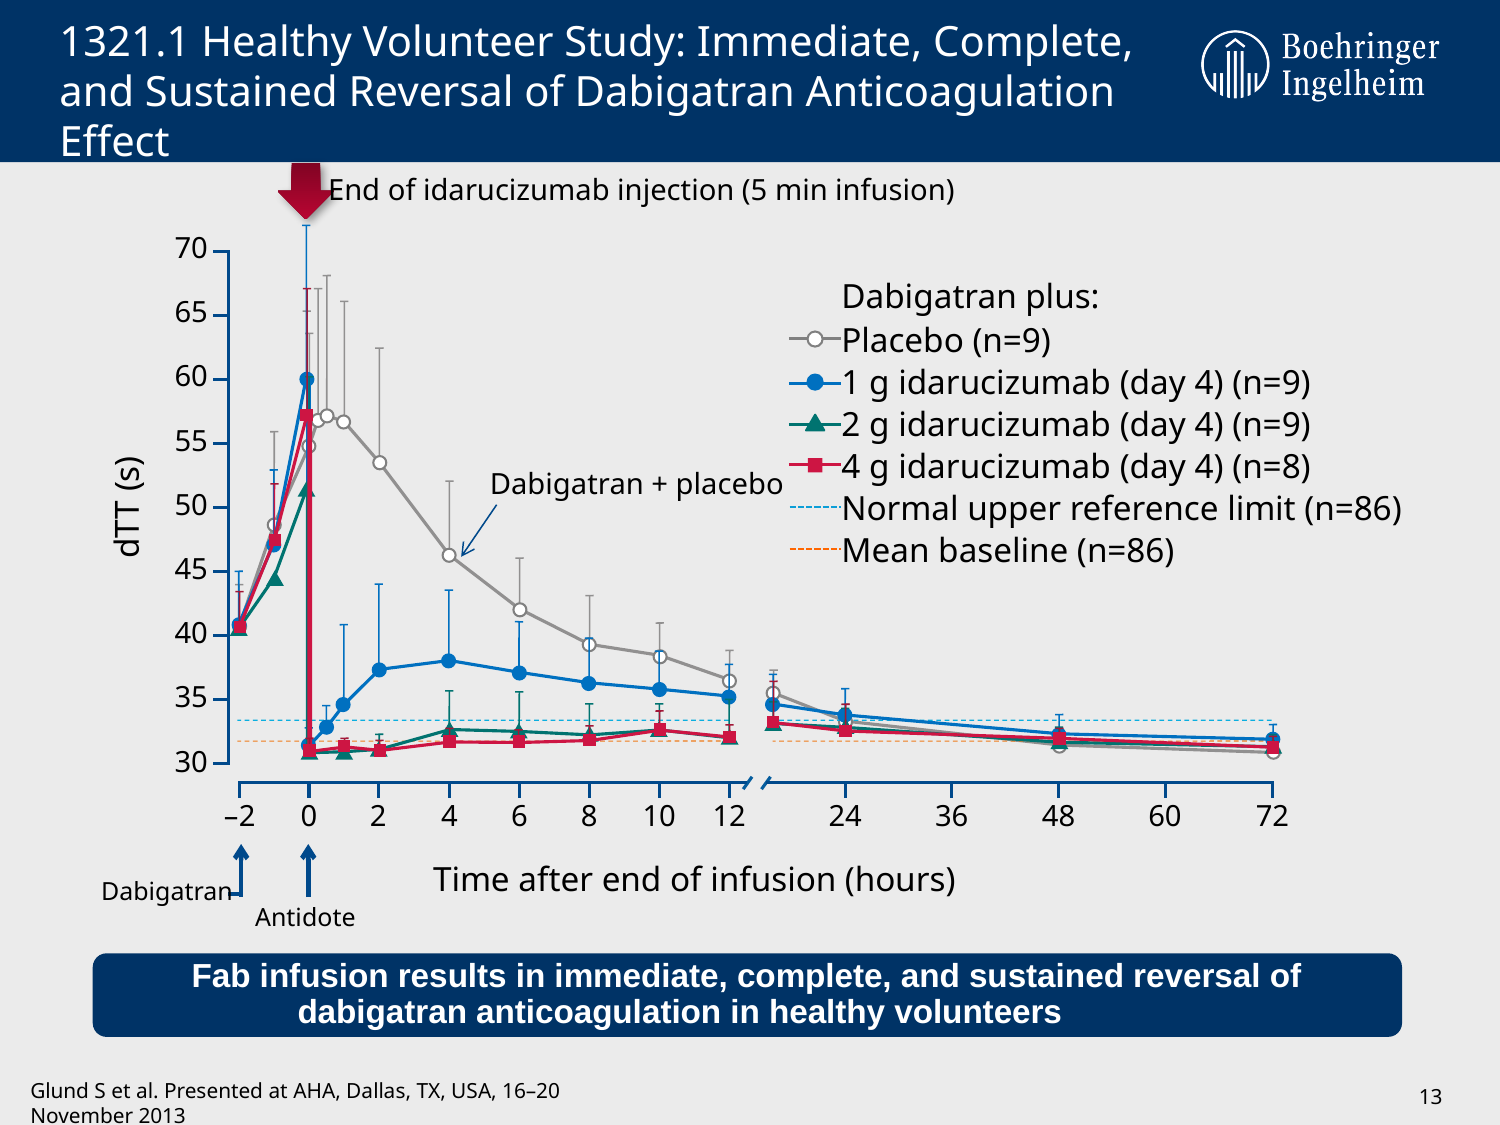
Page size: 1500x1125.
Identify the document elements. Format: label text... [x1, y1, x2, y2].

text_box 55 [165, 421, 209, 457]
text_box 24 [821, 797, 869, 833]
text_box Glund S et al. Presented at AHA, Dallas, TX, USA, 16–20 November 2013 [15, 1070, 598, 1125]
text_box Fab infusion results in immediate, complete, and sustained reversal of dabigatran anticoagulation in healthy volunteers [90, 951, 1405, 1040]
text_box 35 [165, 678, 209, 714]
text_box 8 [565, 797, 613, 833]
slide_number 13 [1294, 1082, 1443, 1113]
text_box 48 [1034, 797, 1083, 833]
text_box 10 [635, 797, 683, 833]
text_box 50 [165, 486, 209, 522]
text_box 36 [928, 797, 976, 833]
text_box 70 [165, 229, 209, 265]
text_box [232, 225, 1280, 288]
text_box 40 [165, 614, 209, 650]
text_box 65 [165, 293, 209, 329]
text_box 6 [495, 797, 544, 833]
text_box –2 [216, 797, 264, 833]
text_box 12 [705, 797, 753, 833]
text_box 60 [1141, 797, 1189, 833]
text_box Time after end of infusion (hours) [418, 850, 972, 906]
text_box 60 [165, 357, 209, 393]
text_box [105, 843, 367, 941]
text_box 1321.1 Healthy Volunteer Study: Immediate, Complete, and Sustained Reversal of Dabigatran Anticoagulation Effect [59, 34, 1172, 146]
text_box [277, 162, 321, 220]
text_box 0 [285, 797, 333, 833]
text_box 30 [165, 743, 209, 779]
text_box End of idarucizumab injection (5 min infusion) [313, 163, 970, 214]
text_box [234, 288, 1279, 756]
text_box dTT (s) [97, 251, 153, 764]
text_box 45 [165, 550, 209, 586]
text_box Dabigatran plus: Placebo (n=9) 1 g idarucizumab (day 4) (n=9) 2 g idarucizumab (day 4) (n=9) 4 g idarucizumab (day 4) (n=8) Normal upper reference limit (n=86) Mean baseline (n=86) [1284, 268, 1418, 577]
text_box 72 [1248, 797, 1297, 833]
picture [1200, 29, 1441, 103]
text_box 2 [354, 797, 403, 833]
text_box 4 [425, 797, 474, 833]
